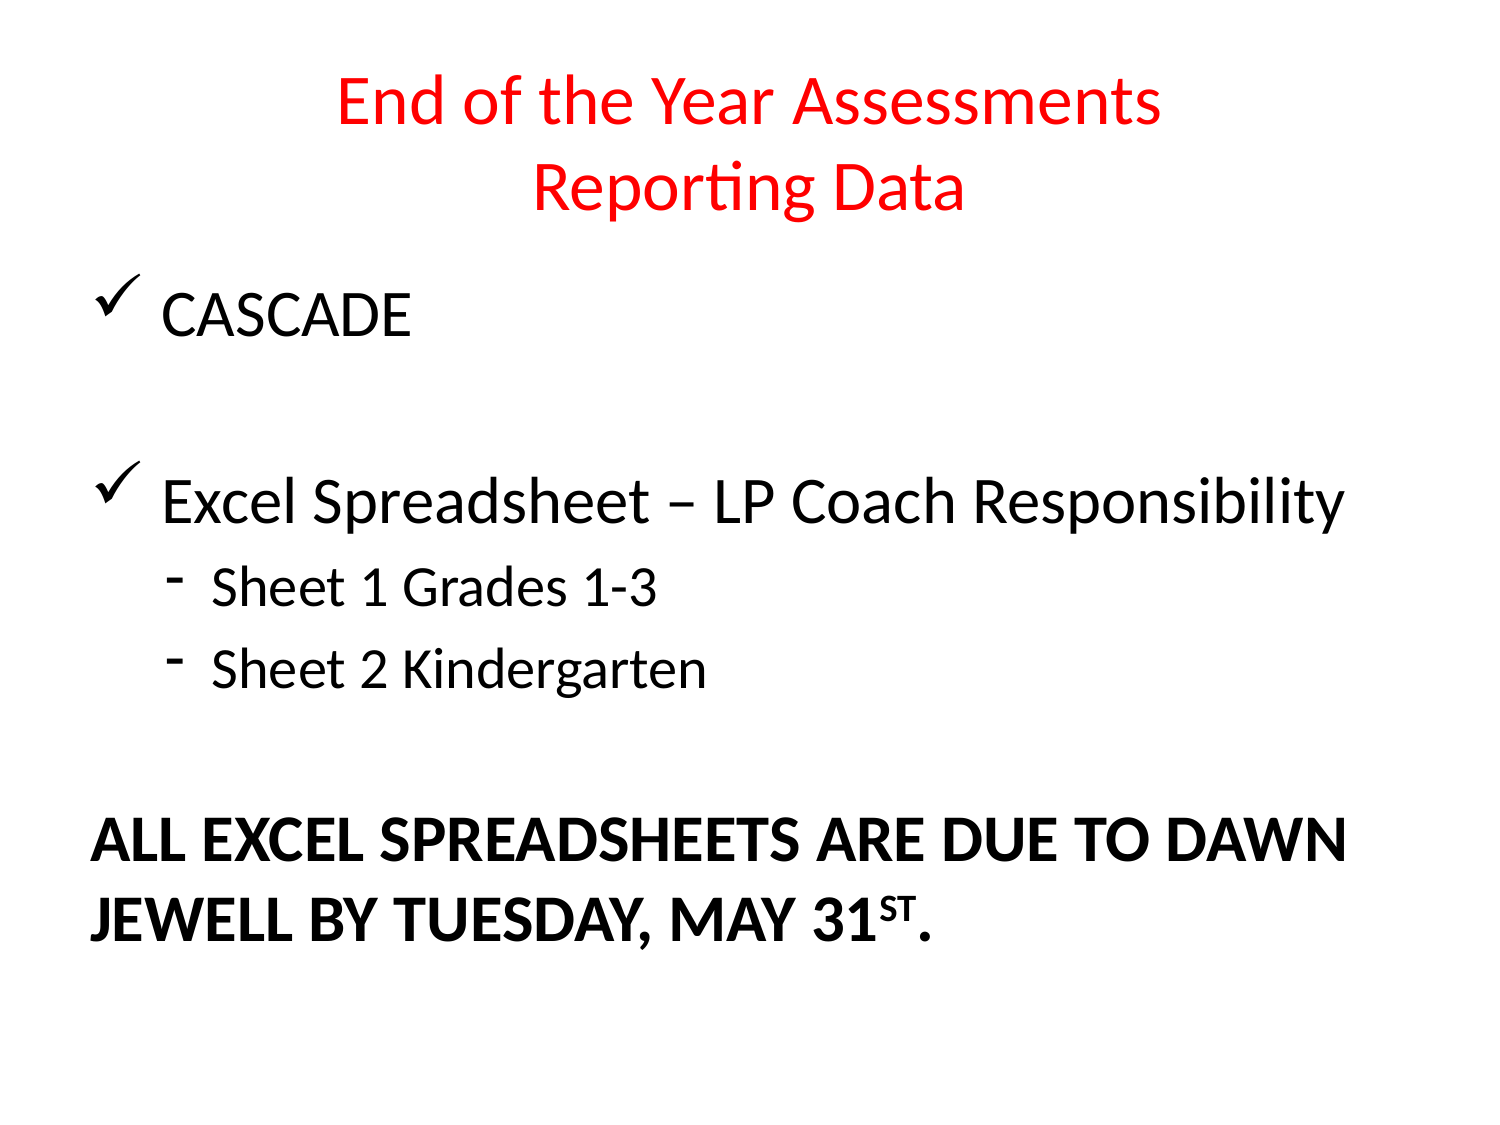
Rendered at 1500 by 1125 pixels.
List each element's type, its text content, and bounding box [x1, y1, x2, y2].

title End of the Year Assessments Reporting Data [75, 45, 1425, 233]
list CASCADE Excel Spreadsheet – LP Coach Responsibility Sheet 1 Grades 1-3 Sheet 2 Kindergarten ALL EXCEL SPREADSHEETS ARE DUE TO DAWN JEWELL BY TUESDAY, MAY 31ST. [75, 262, 1425, 1005]
